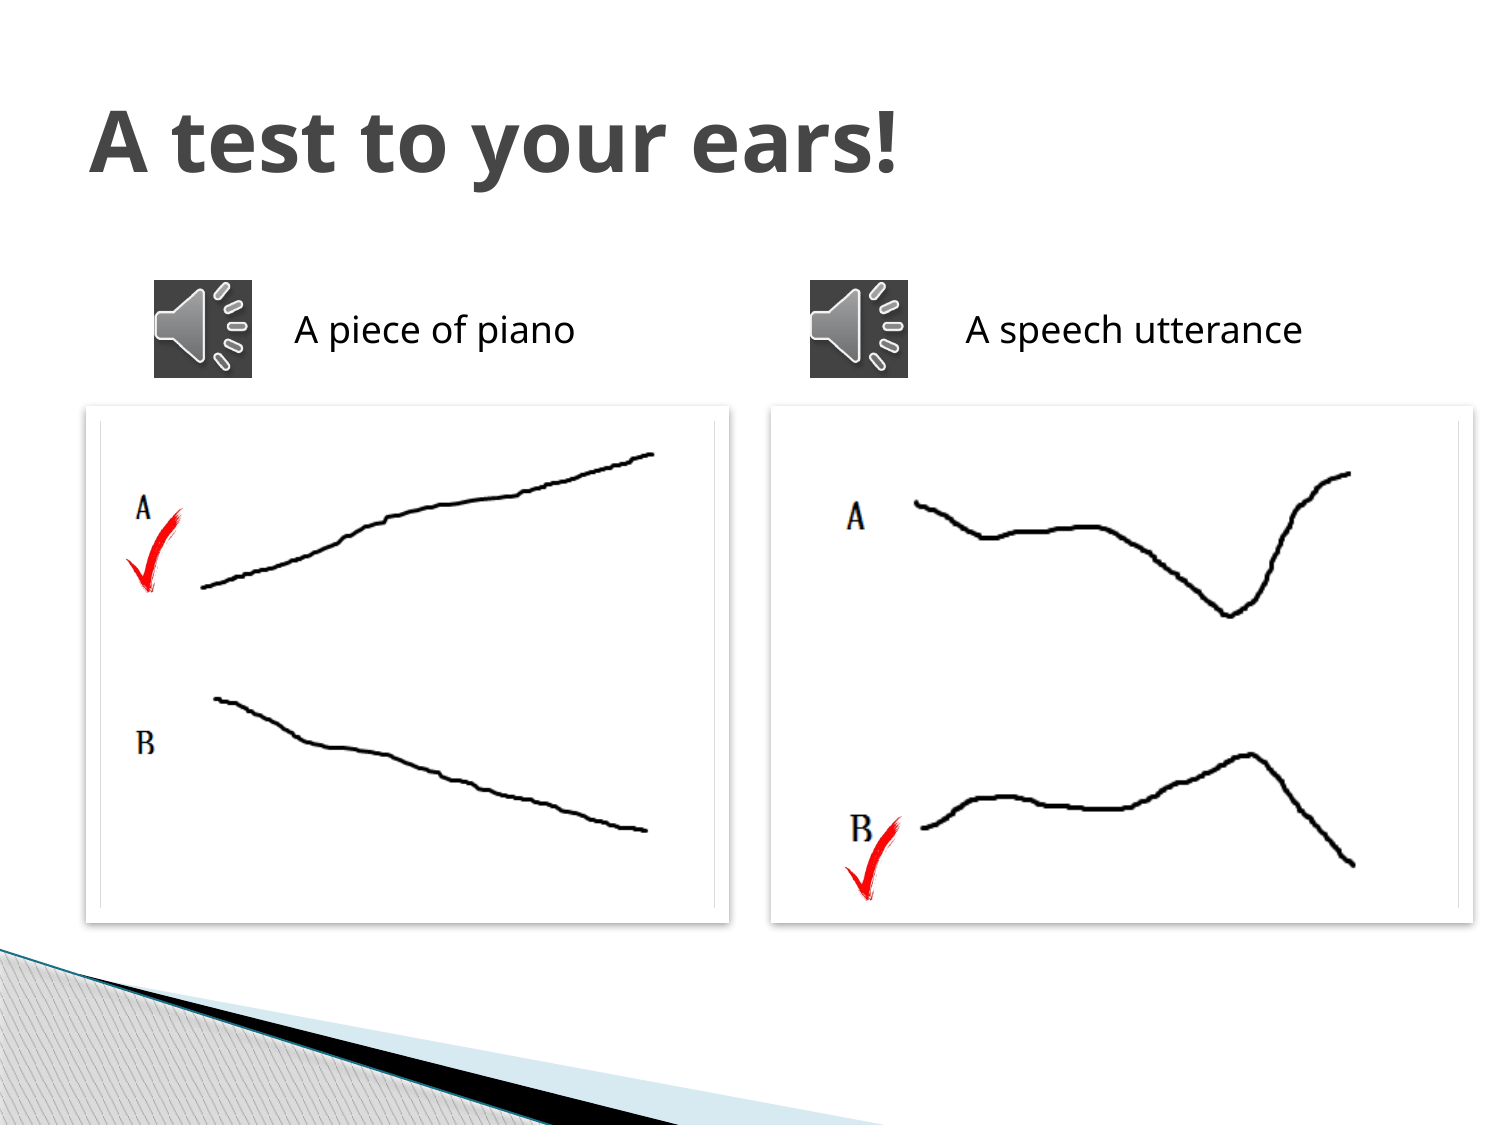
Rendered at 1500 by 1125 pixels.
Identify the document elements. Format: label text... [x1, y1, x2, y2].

picture [100, 420, 715, 909]
text_box A speech utterance [950, 298, 1353, 359]
text_box A piece of piano [279, 298, 656, 359]
picture [152, 278, 254, 380]
picture [785, 420, 1459, 909]
title A test to your ears! [75, 45, 1425, 233]
picture [808, 278, 910, 380]
